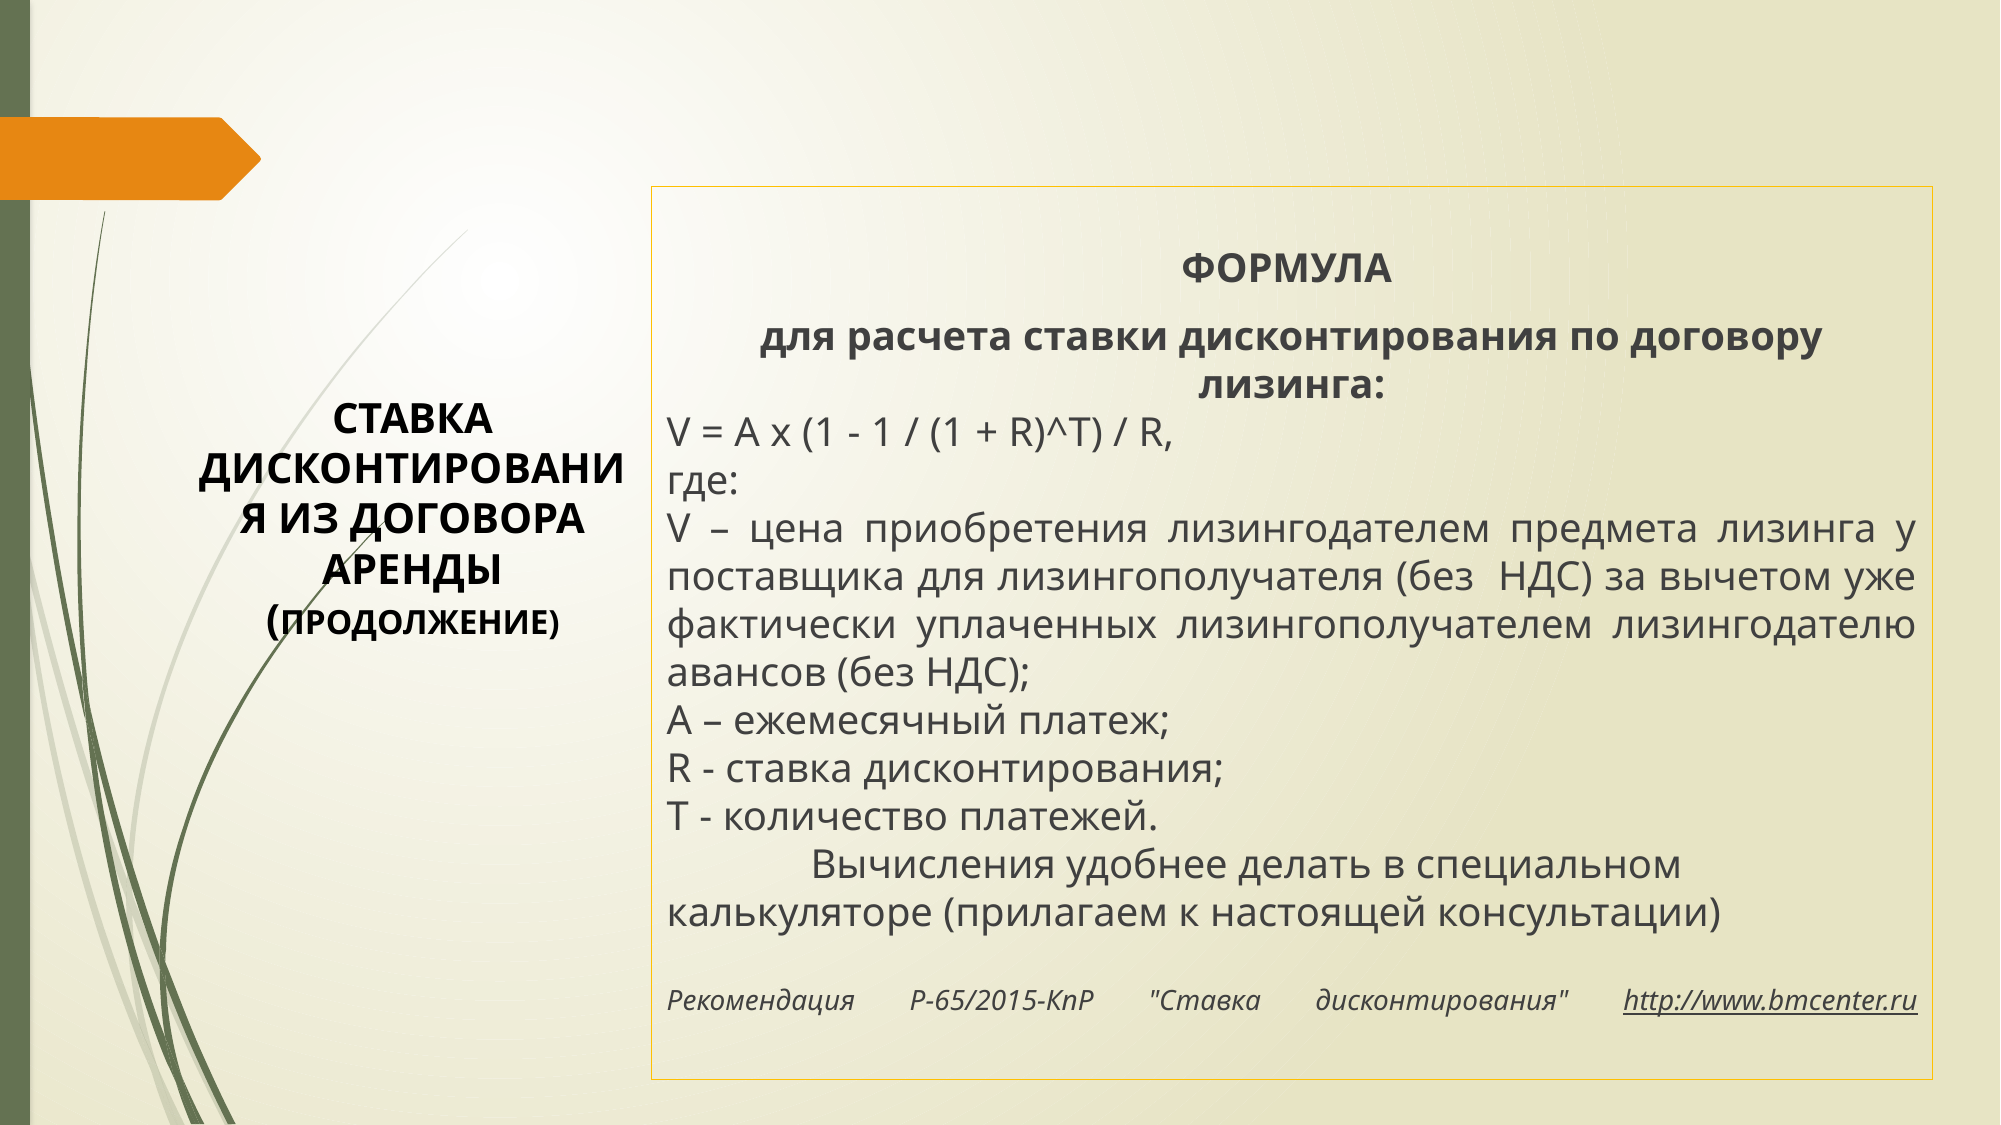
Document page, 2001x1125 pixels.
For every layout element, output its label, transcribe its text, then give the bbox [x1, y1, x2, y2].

list ФОРМУЛА для расчета ставки дисконтирования по договору лизинга: V = A x (1 - 1 / (1 + R)^T) / R, где: V – цена приобретения лизингодателем предмета лизинга у поставщика для лизингополучателя (без НДС) за вычетом уже фактически уплаченных лизингополучателем лизингодателю авансов (без НДС); A – ежемесячный платеж; R - ставка дисконтирования; T - количество платежей. Вычисления удобнее делать в специальном калькуляторе (прилагаем к настоящей консультации) Рекомендация Р-65/2015-КпР "Ставка дисконтирования" http://www.bmcenter.ru [651, 186, 1933, 1080]
list Ставка дисконтирования из договора аренды (продолжение) [174, 227, 652, 808]
